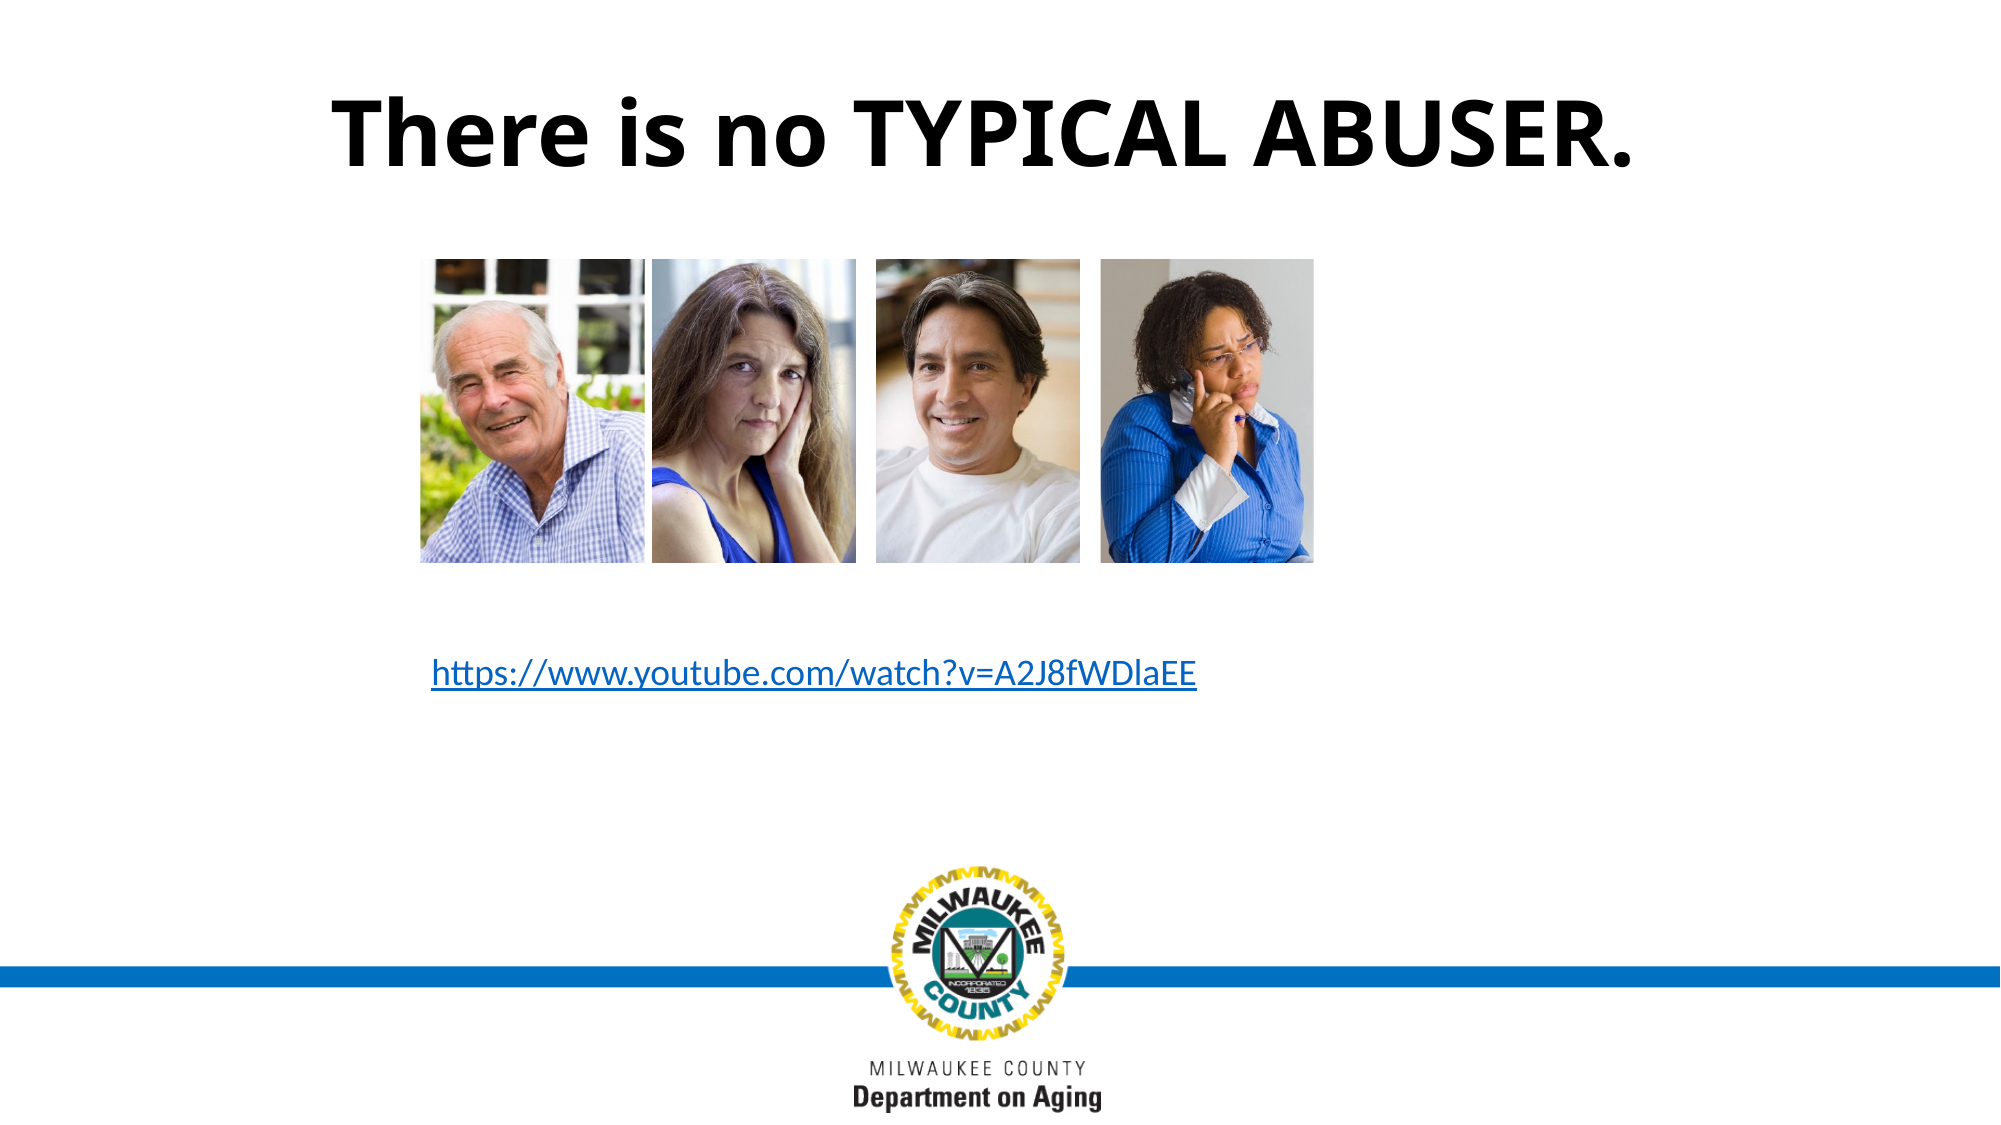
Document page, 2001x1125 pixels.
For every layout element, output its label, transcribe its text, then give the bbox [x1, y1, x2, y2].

text_box There is no TYPICAL ABUSER. [290, 67, 1664, 814]
picture [652, 259, 856, 563]
picture [854, 862, 1101, 1113]
picture [420, 259, 645, 563]
picture [1100, 259, 1314, 563]
text_box https://www.youtube.com/watch?v=A2J8fWDlaEE [416, 641, 1314, 746]
picture [876, 259, 1080, 563]
